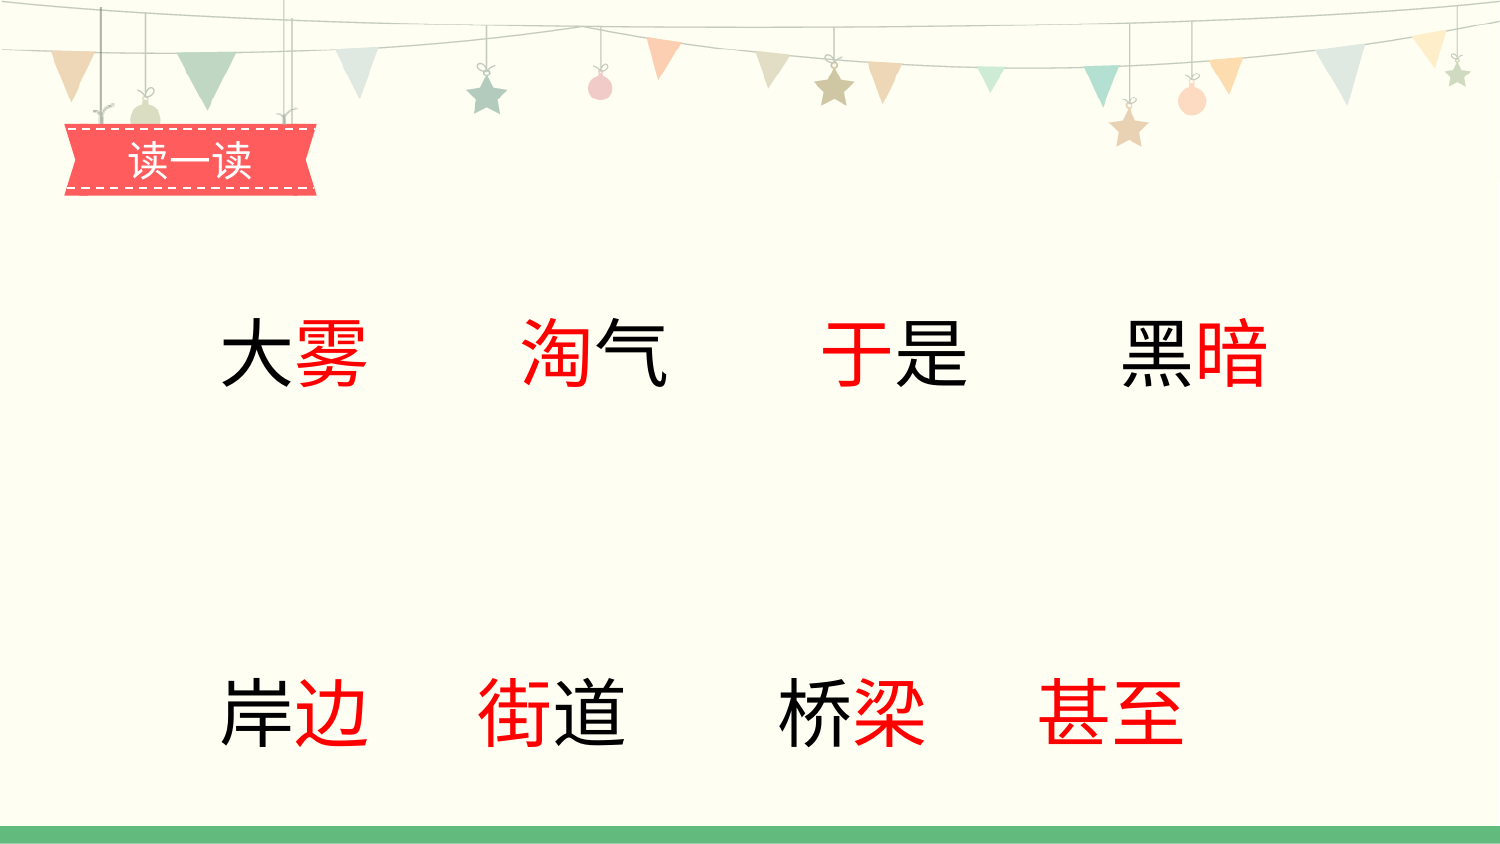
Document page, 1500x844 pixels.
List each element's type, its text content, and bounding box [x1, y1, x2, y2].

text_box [64, 0, 317, 196]
text_box 大雾 淘气 于是 黑暗 岸边 街道 桥梁 甚至 一切 躲藏 消失 [204, 209, 1296, 844]
